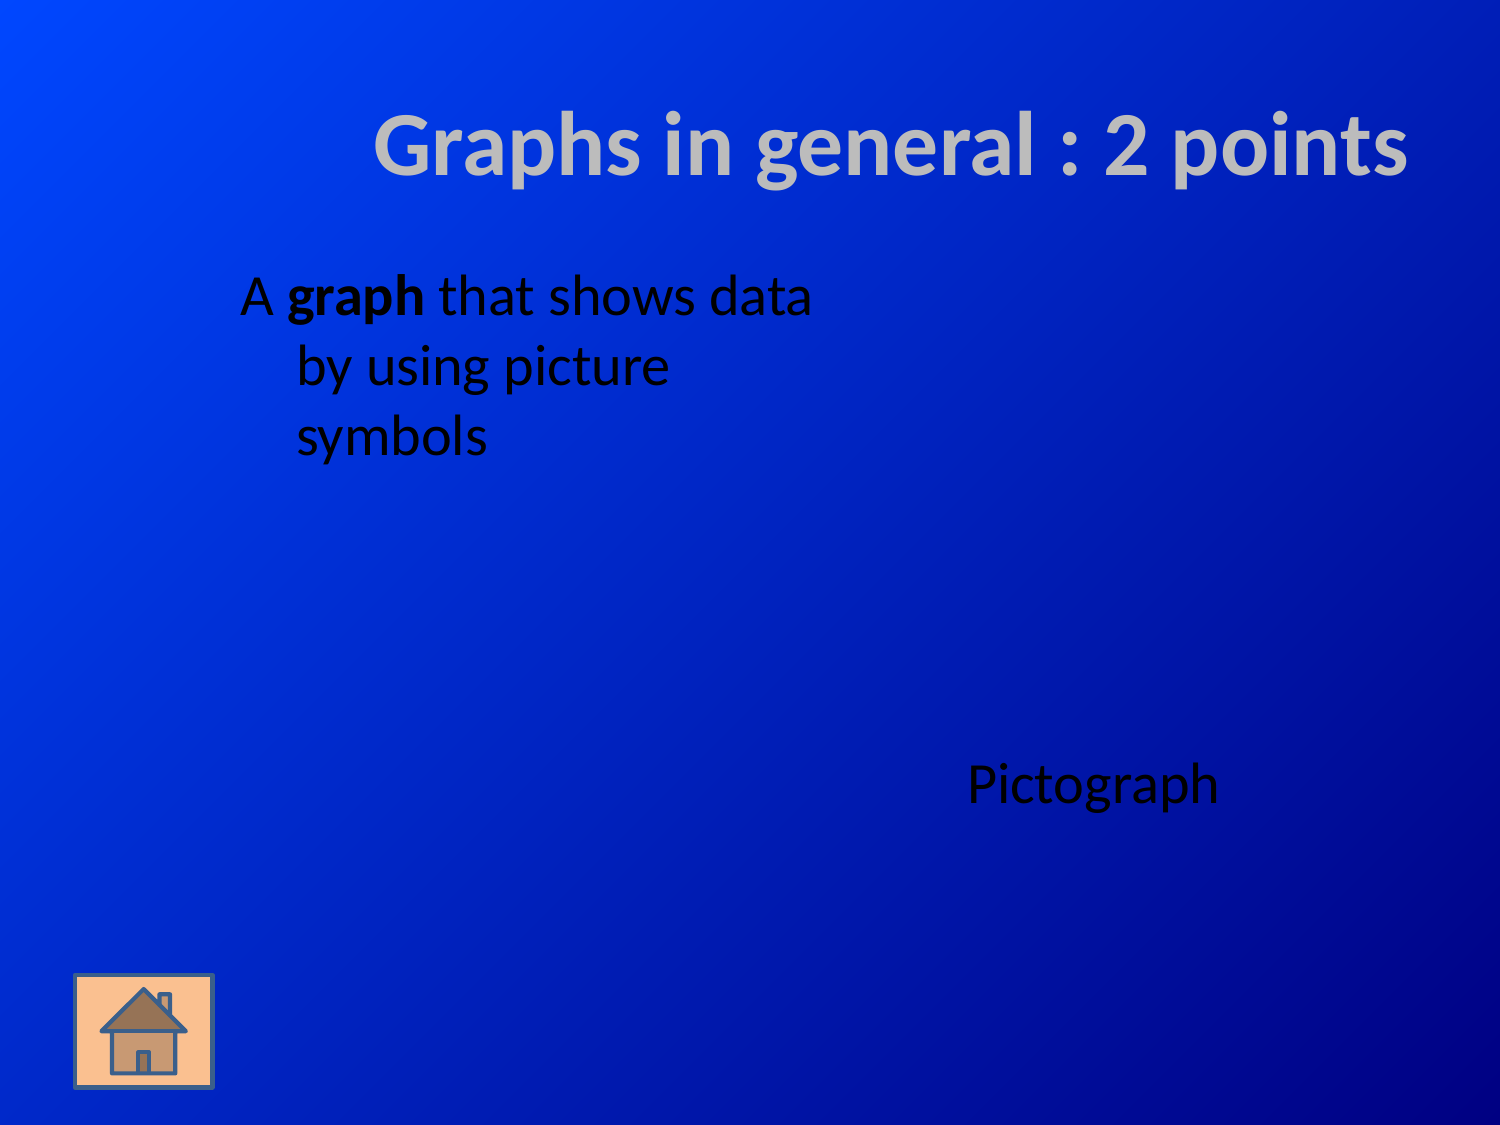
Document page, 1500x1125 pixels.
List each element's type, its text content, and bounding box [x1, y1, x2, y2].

list Pictograph [762, 737, 1425, 1005]
list A graph that shows data by using picture symbols [225, 249, 888, 993]
text_box [73, 973, 215, 1090]
title Graphs in general : 2 points [75, 45, 1425, 233]
